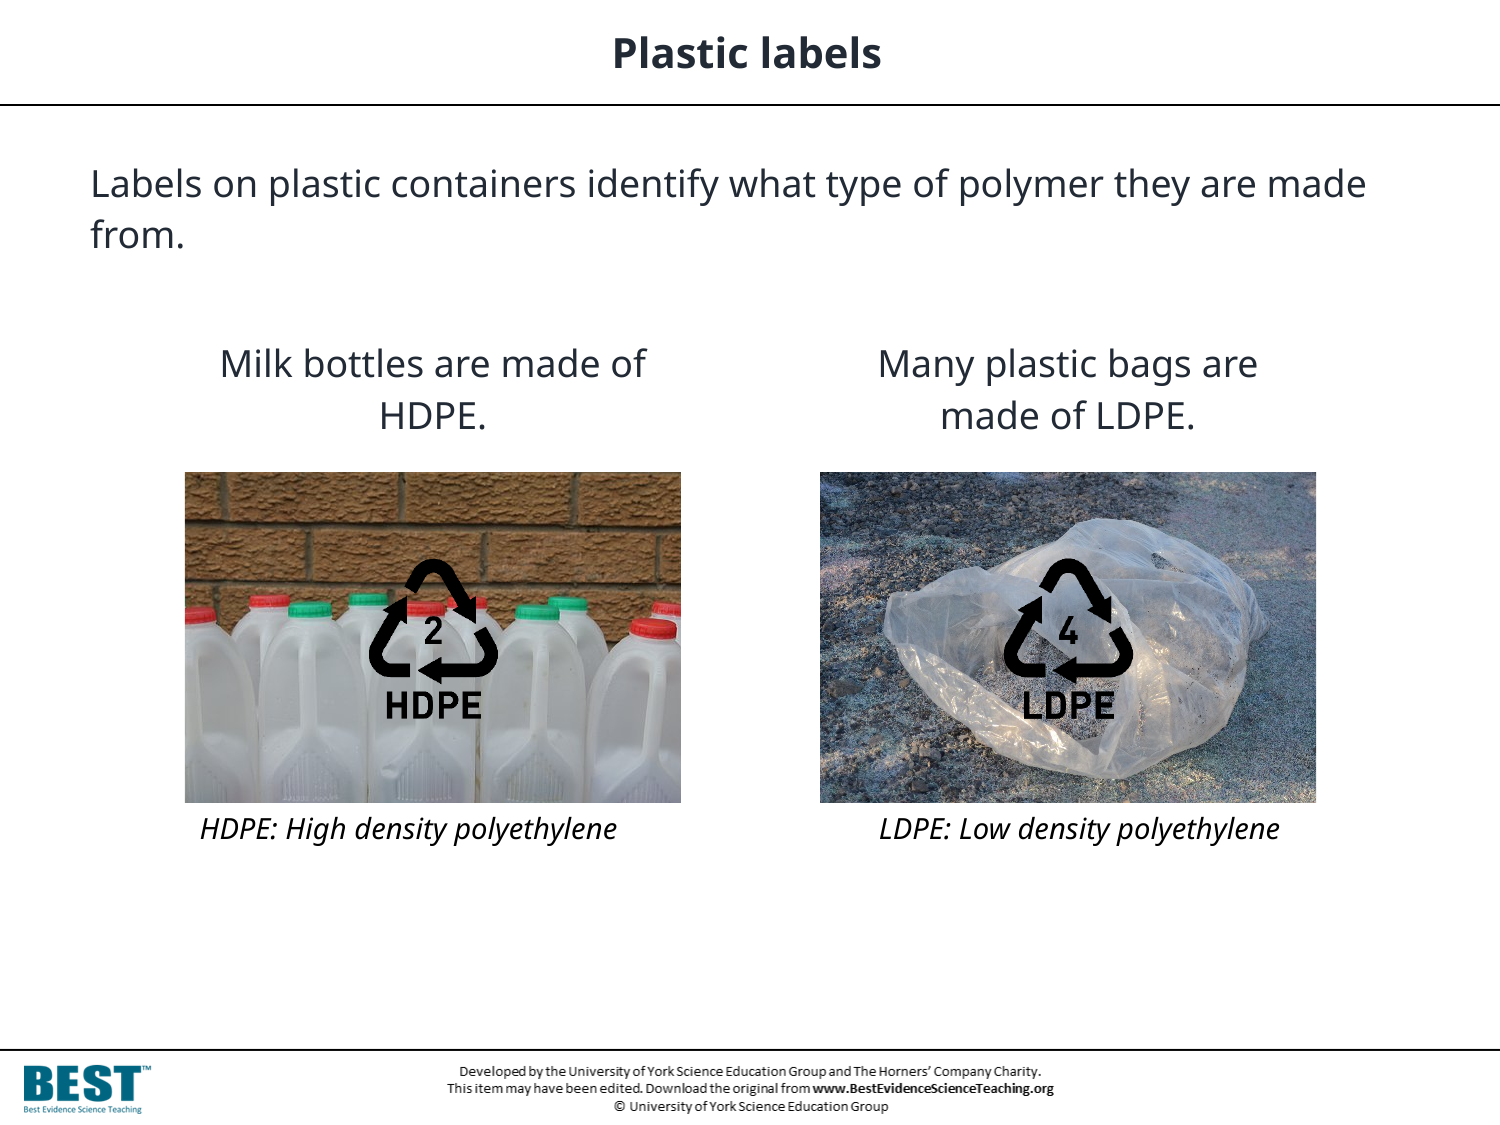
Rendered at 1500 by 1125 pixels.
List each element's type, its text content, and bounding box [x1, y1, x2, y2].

text_box Plastic labels [23, 4, 1471, 99]
picture [0, 104, 1500, 1125]
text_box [173, 326, 1340, 854]
